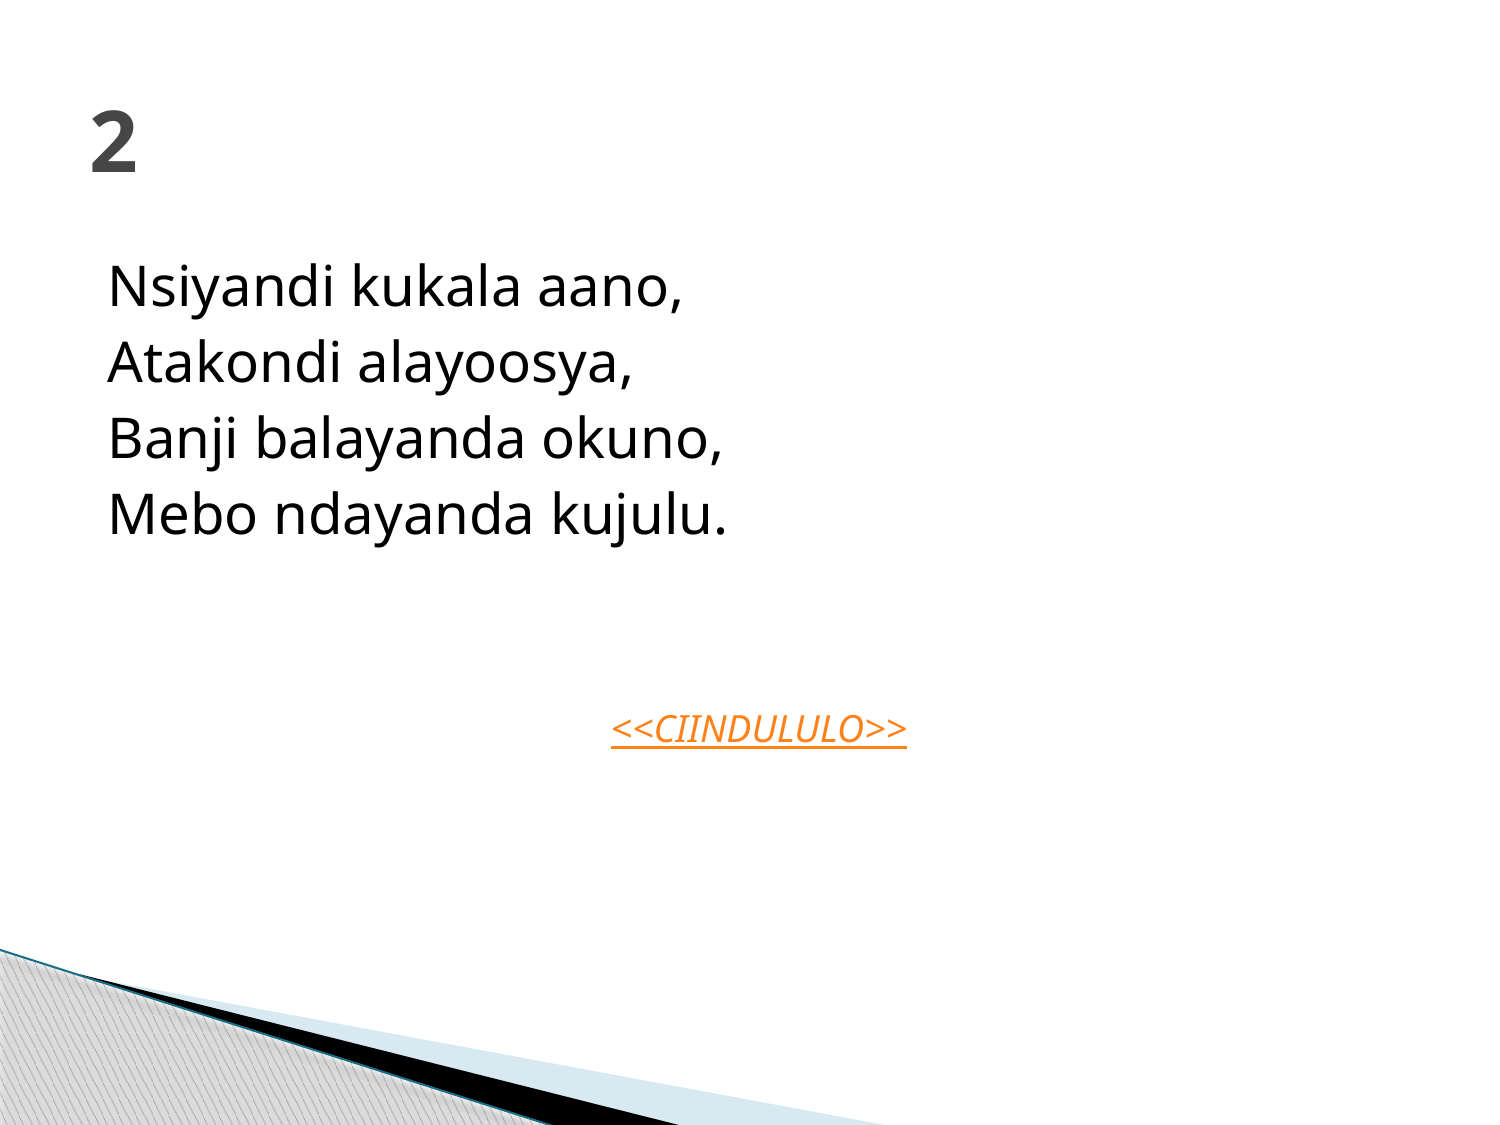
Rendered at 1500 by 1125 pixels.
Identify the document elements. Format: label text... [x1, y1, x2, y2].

title 2 [75, 45, 1425, 233]
list Nsiyandi kukala aano, Atakondi alayoosya, Banji balayanda okuno, Mebo ndayanda kujulu. <<CIINDULULO>> [75, 243, 1425, 986]
